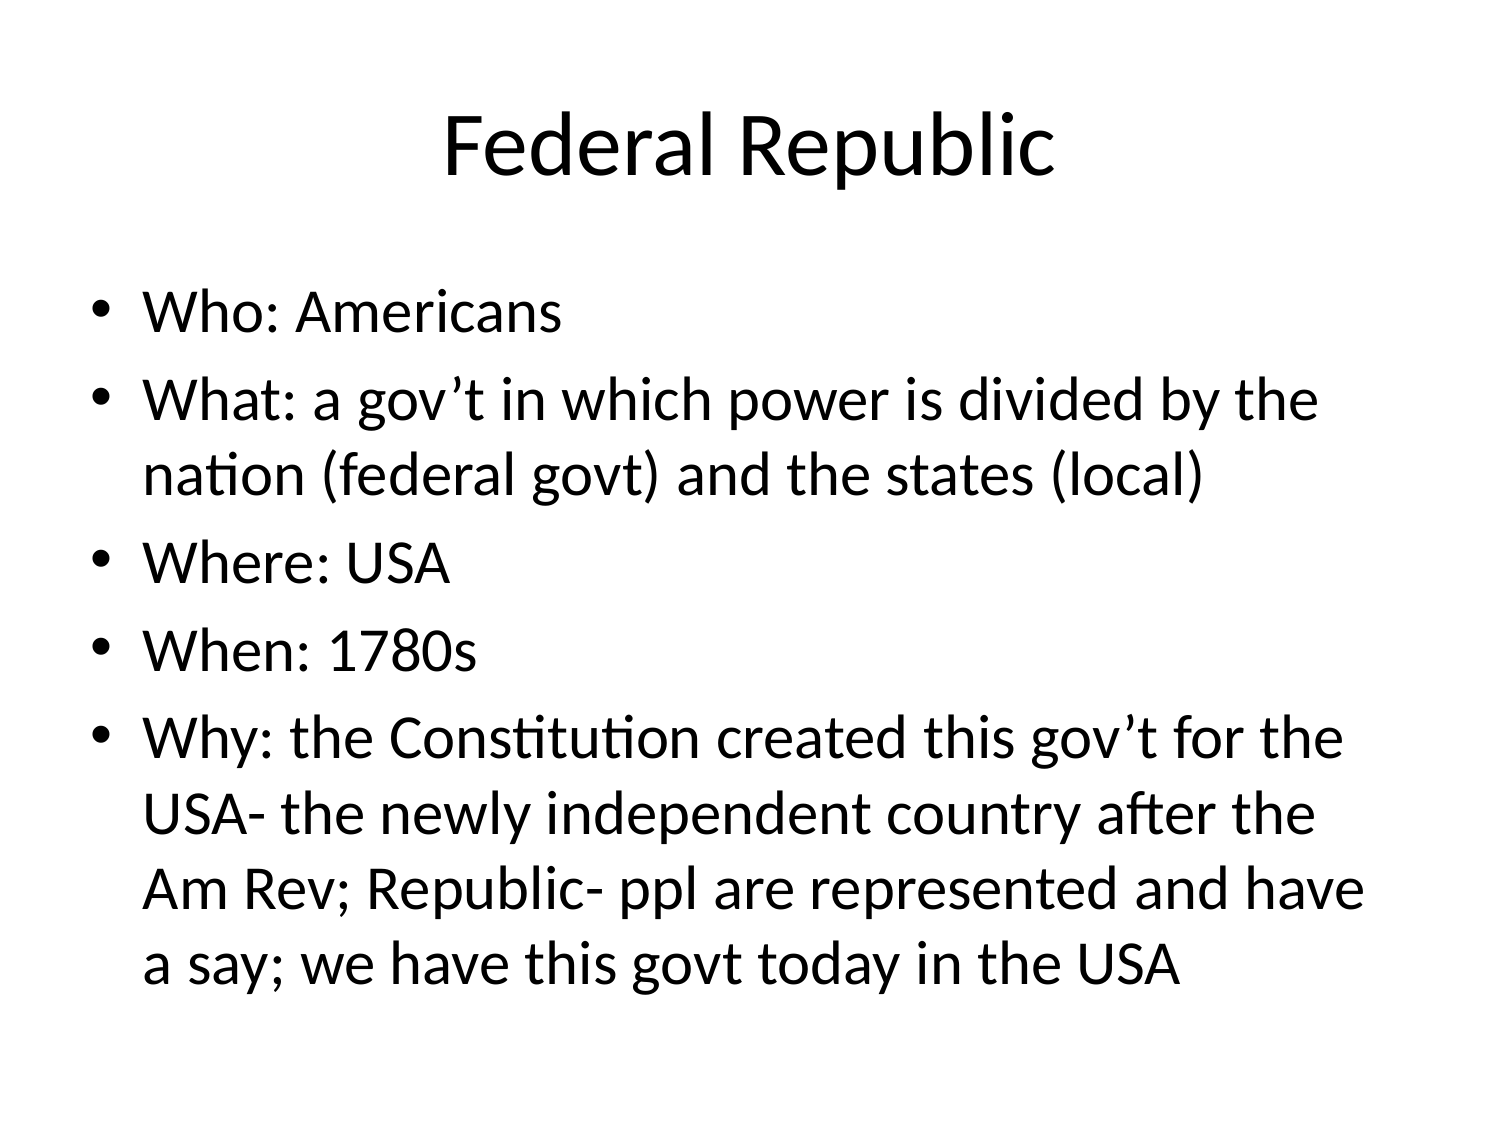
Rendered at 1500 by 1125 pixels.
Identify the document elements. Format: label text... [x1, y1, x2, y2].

list Who: Americans What: a gov’t in which power is divided by the nation (federal govt) and the states (local) Where: USA When: 1780s Why: the Constitution created this gov’t for the USA- the newly independent country after the Am Rev; Republic- ppl are represented and have a say; we have this govt today in the USA [75, 262, 1425, 1005]
title Federal Republic [75, 45, 1425, 233]
